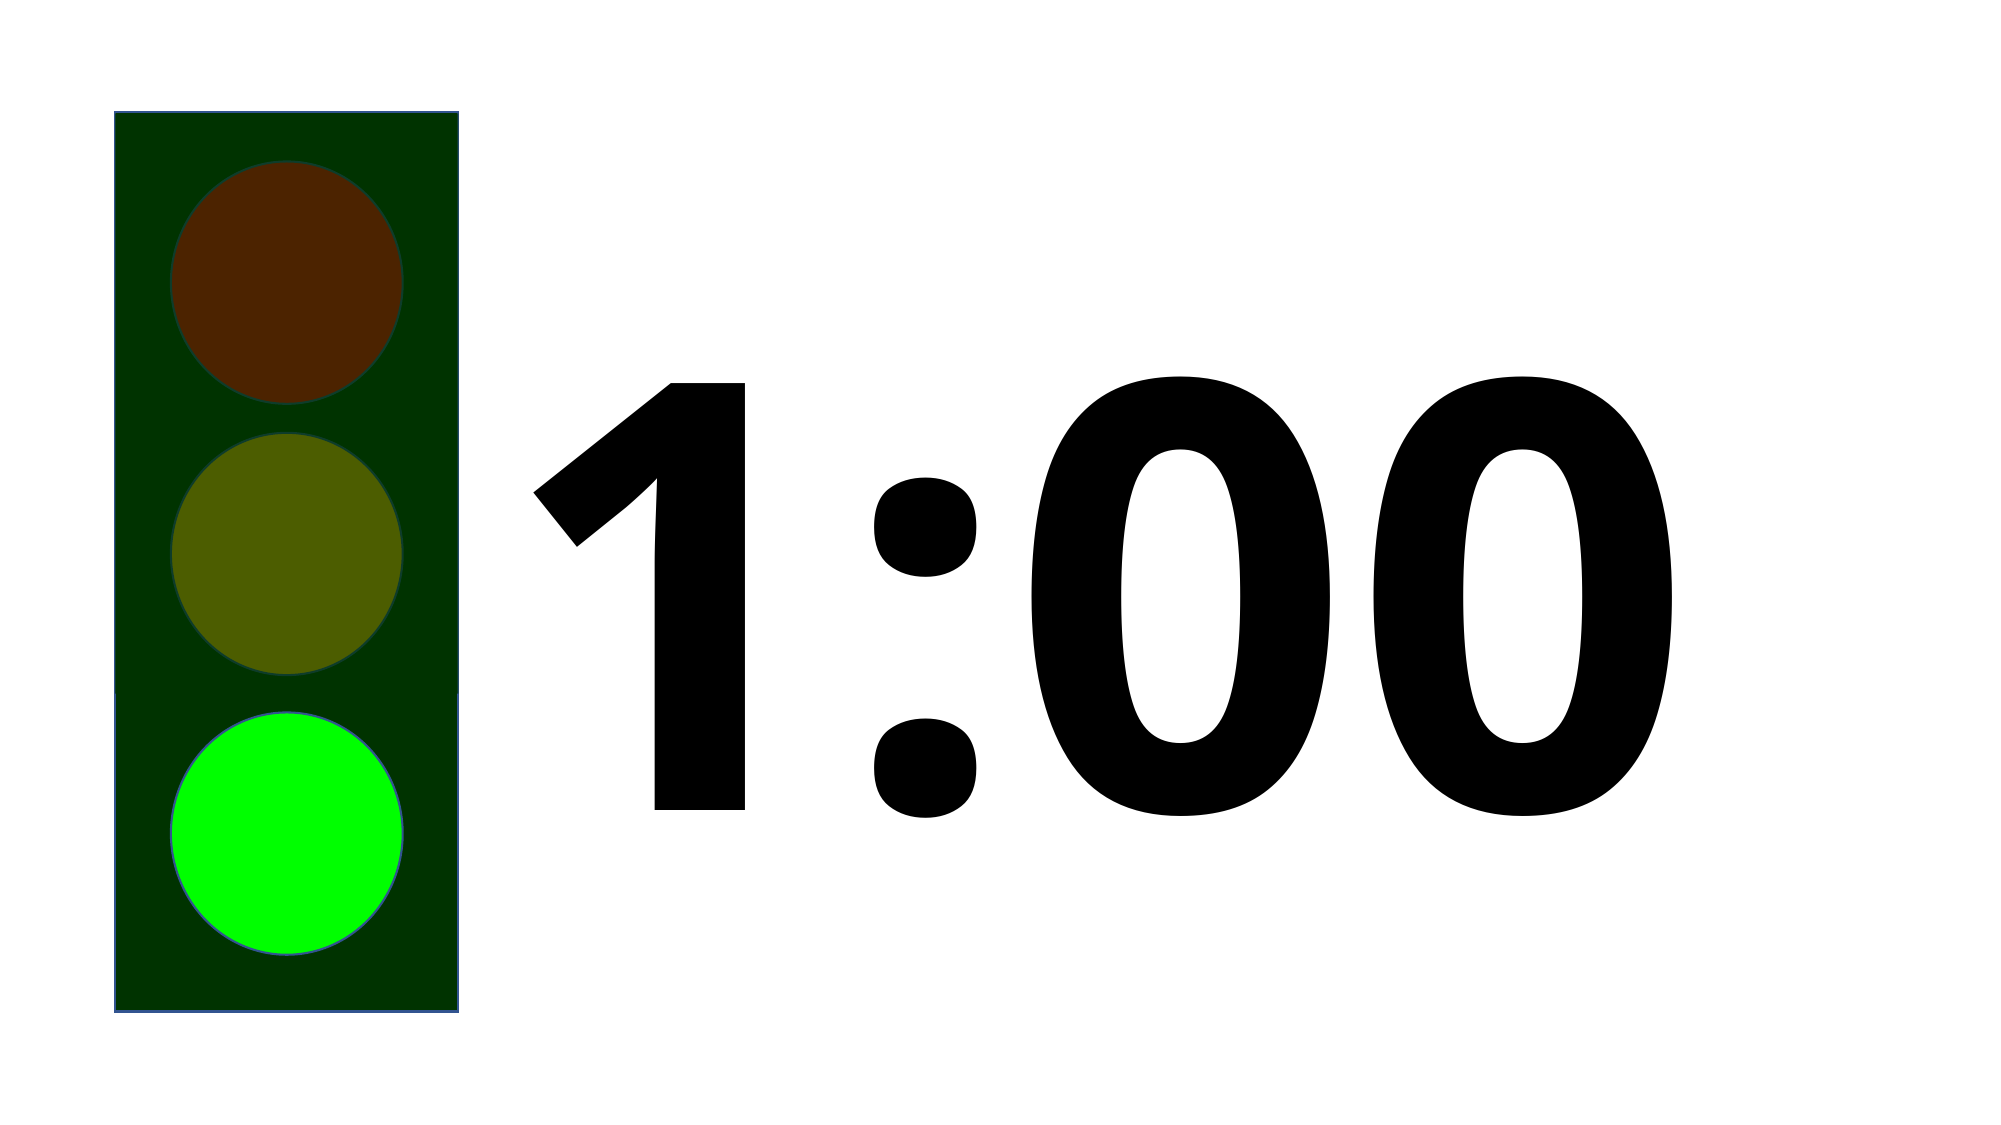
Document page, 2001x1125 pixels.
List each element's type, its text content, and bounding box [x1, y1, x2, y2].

text_box [114, 695, 459, 1013]
text_box [114, 112, 459, 695]
text_box 1:00 [483, 204, 1924, 938]
text_box [169, 711, 404, 956]
